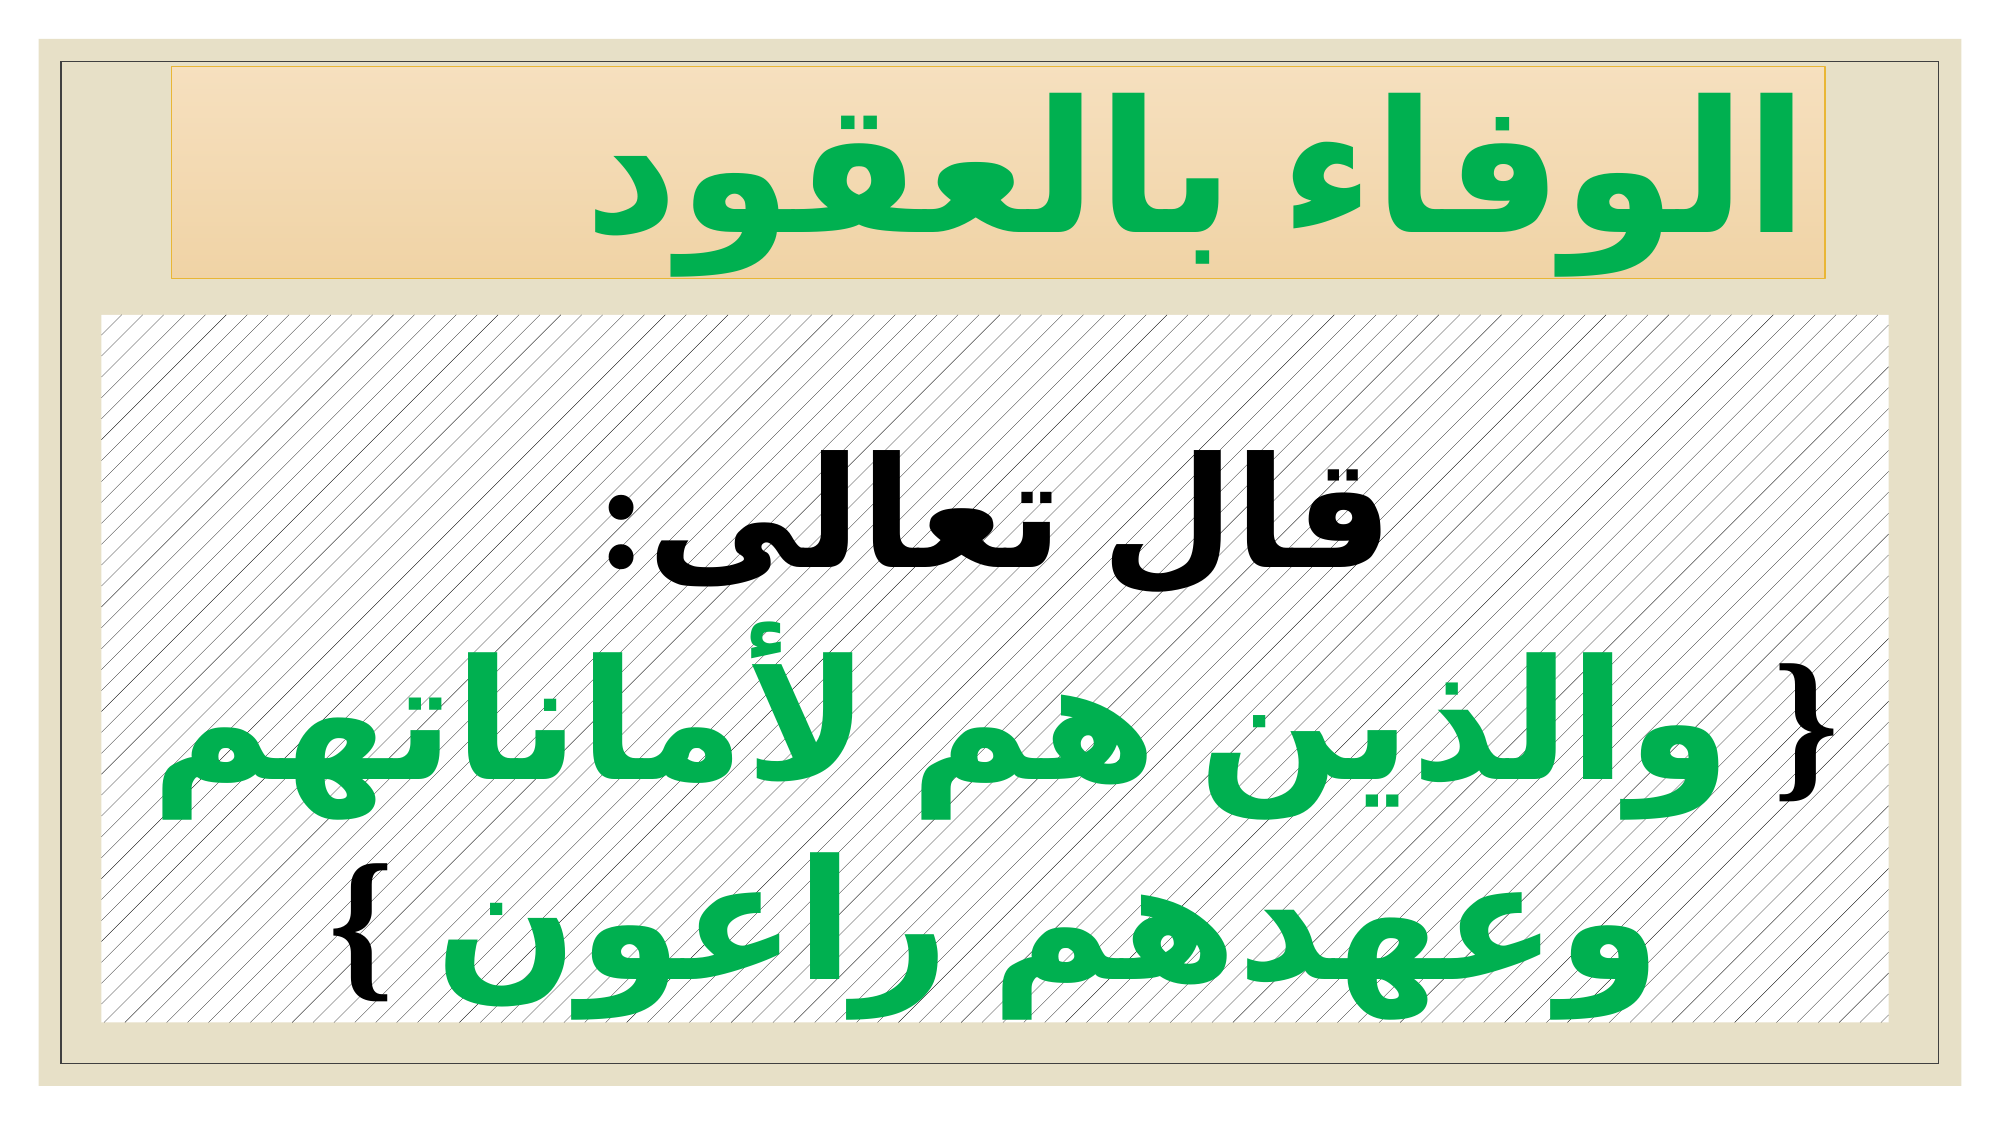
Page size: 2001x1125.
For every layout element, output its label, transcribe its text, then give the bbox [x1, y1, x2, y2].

list قال تعالى: { والذين هم لأماناتهم وعهدهم راعون } [101, 314, 1889, 1023]
title الوفاء بالعقود [171, 66, 1826, 279]
